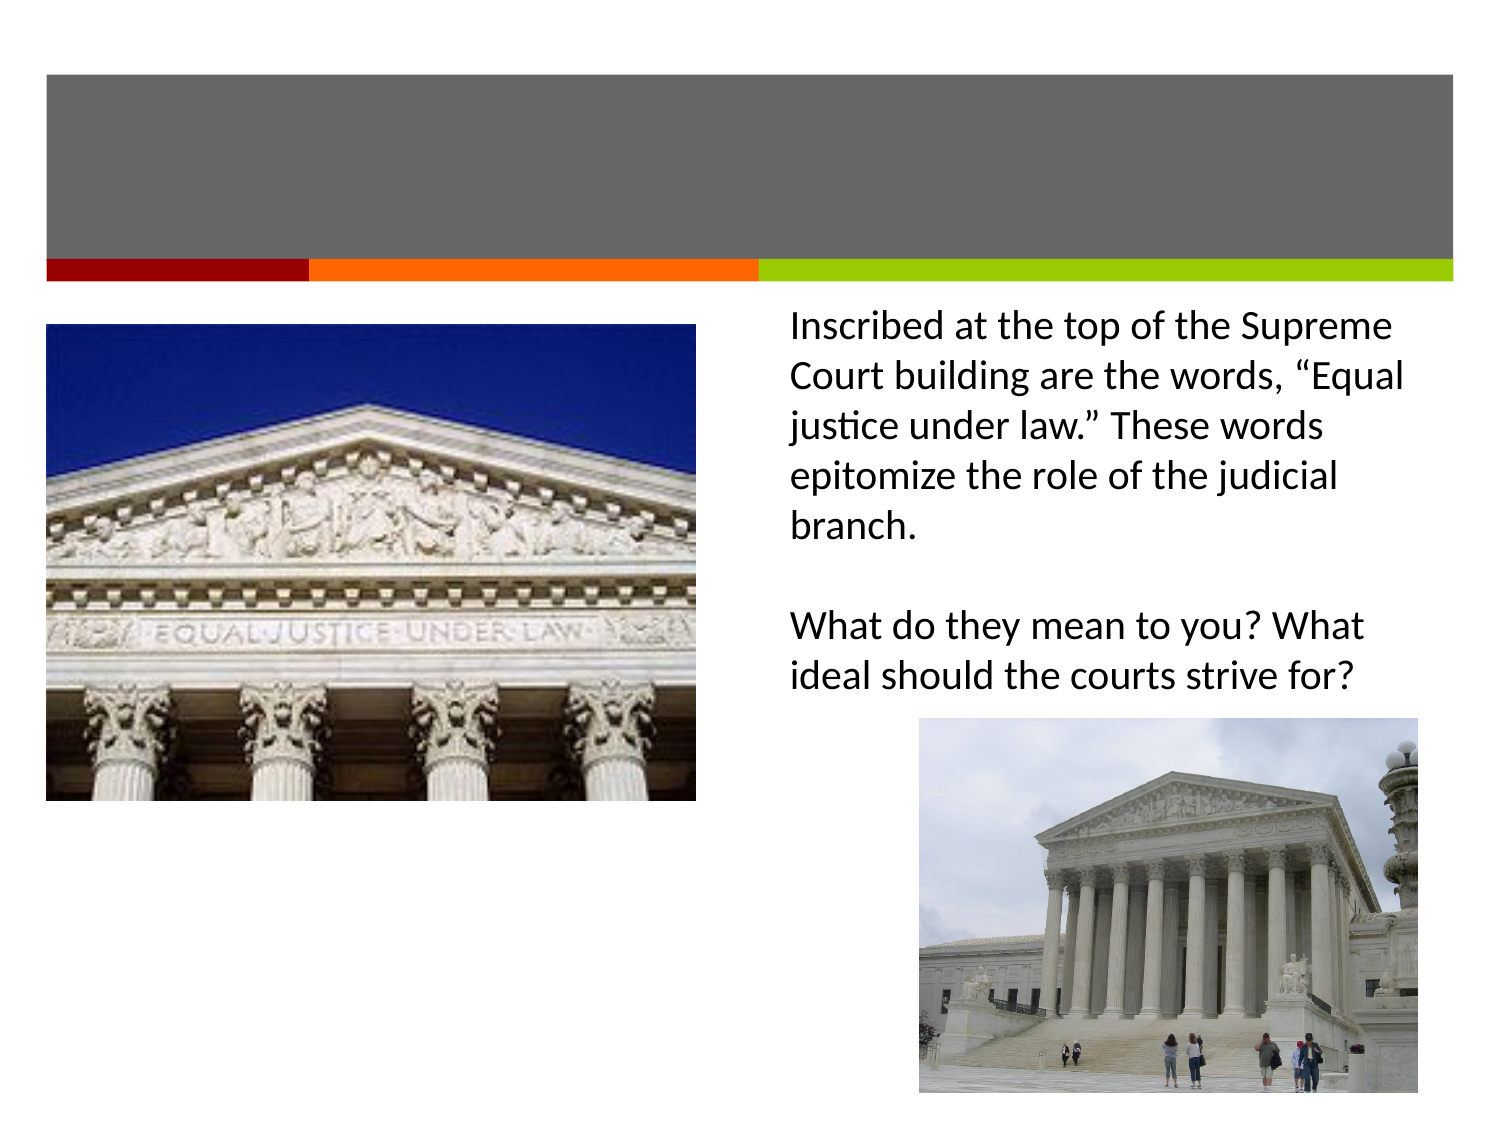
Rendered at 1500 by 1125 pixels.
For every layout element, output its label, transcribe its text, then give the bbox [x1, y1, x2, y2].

picture [46, 324, 697, 801]
text_box Inscribed at the top of the Supreme Court building are the words, “Equal justice under law.” These words epitomize the role of the judicial branch. What do they mean to you? What ideal should the courts strive for? [774, 290, 1454, 796]
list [836, 718, 1500, 1093]
